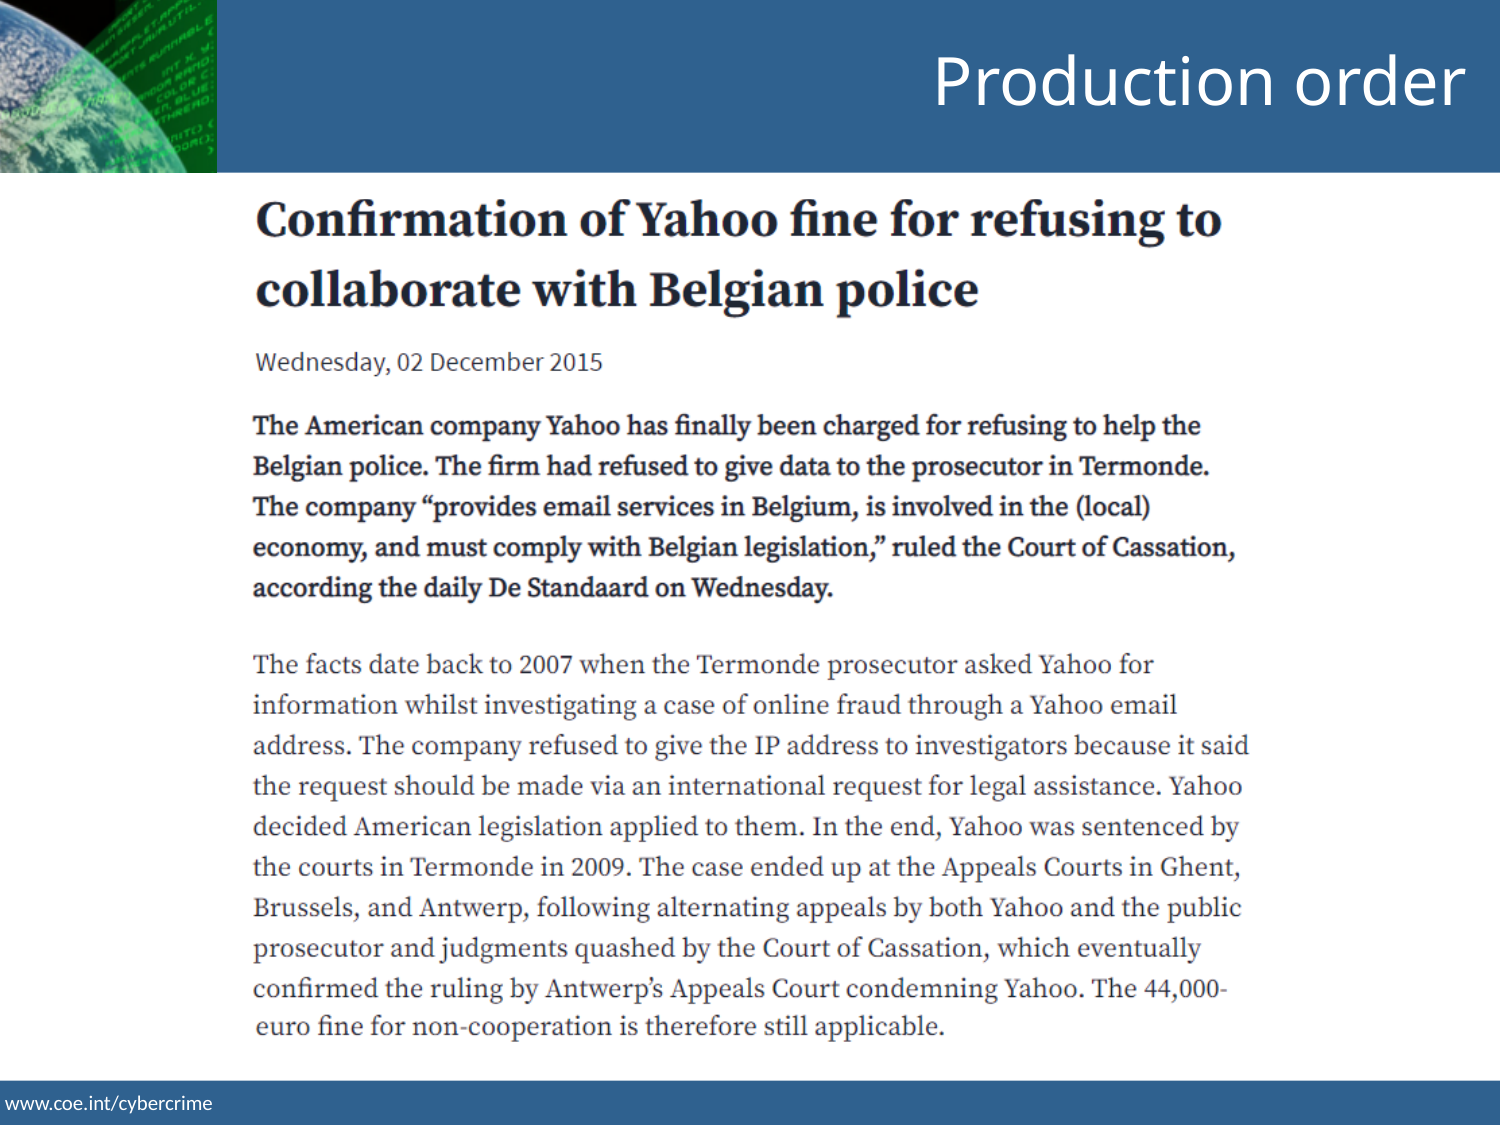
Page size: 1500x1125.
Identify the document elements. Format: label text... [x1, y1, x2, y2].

picture [236, 198, 1282, 1059]
picture [0, 0, 217, 173]
text_box Production order [230, 31, 1483, 126]
